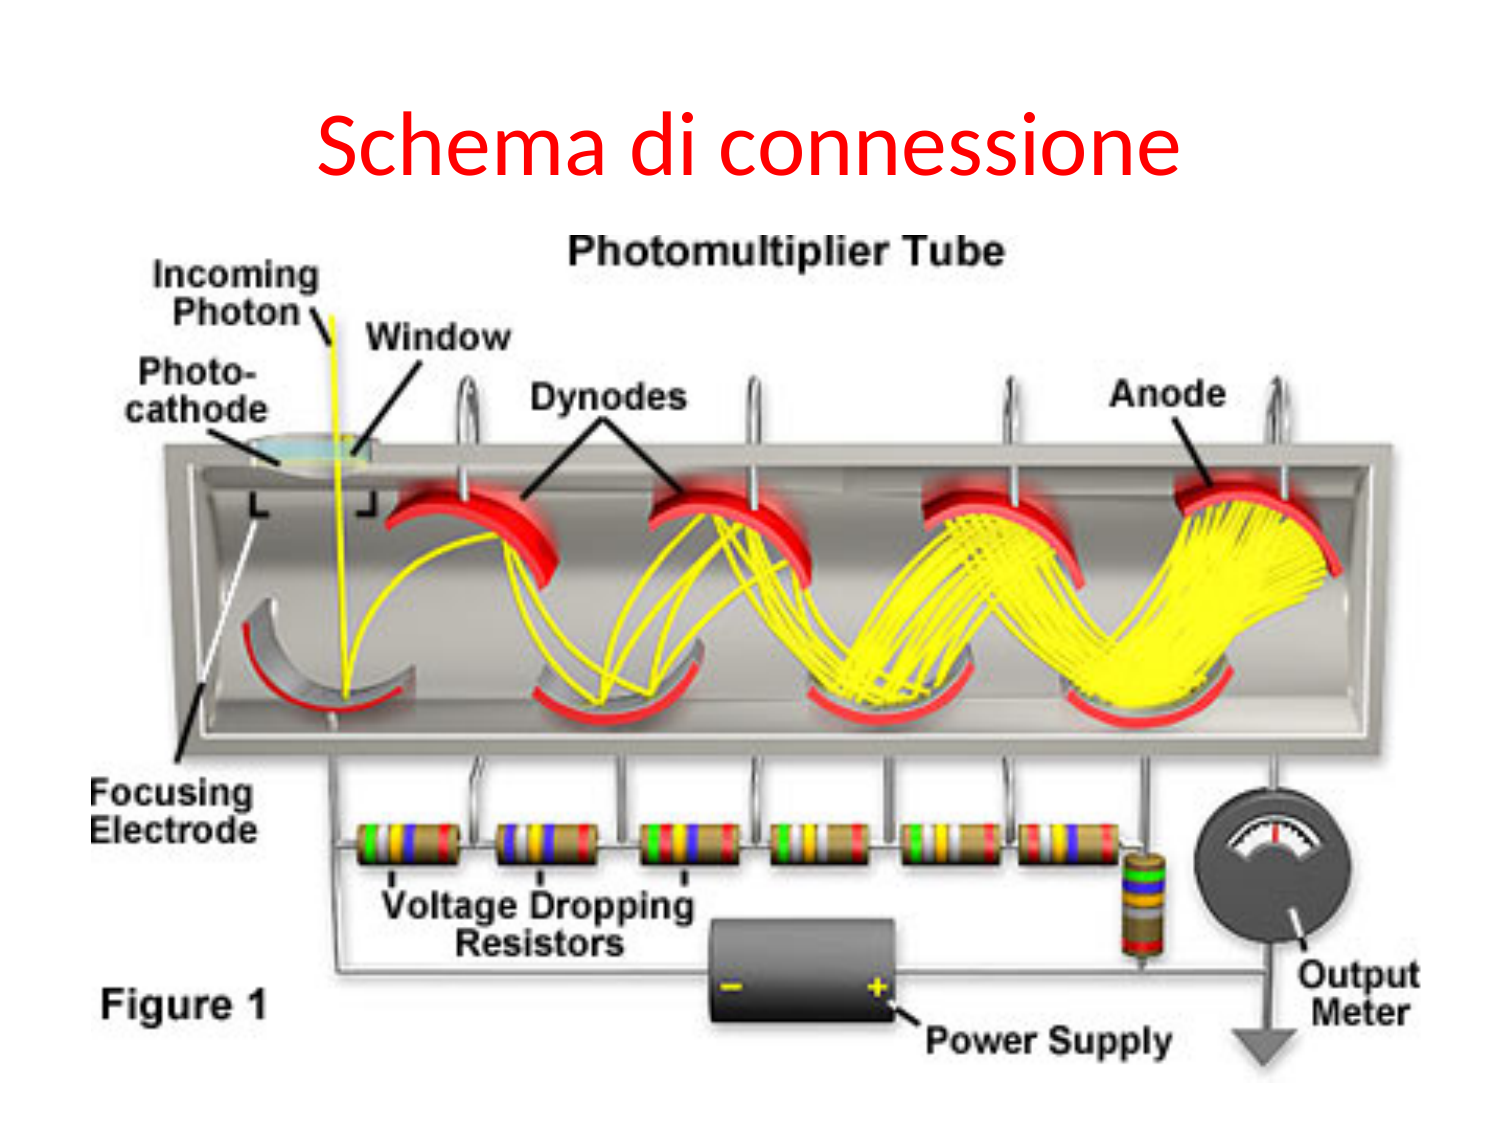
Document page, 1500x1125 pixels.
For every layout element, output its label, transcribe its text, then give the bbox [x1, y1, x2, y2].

picture [90, 235, 1424, 1083]
title Schema di connessione [75, 45, 1425, 233]
